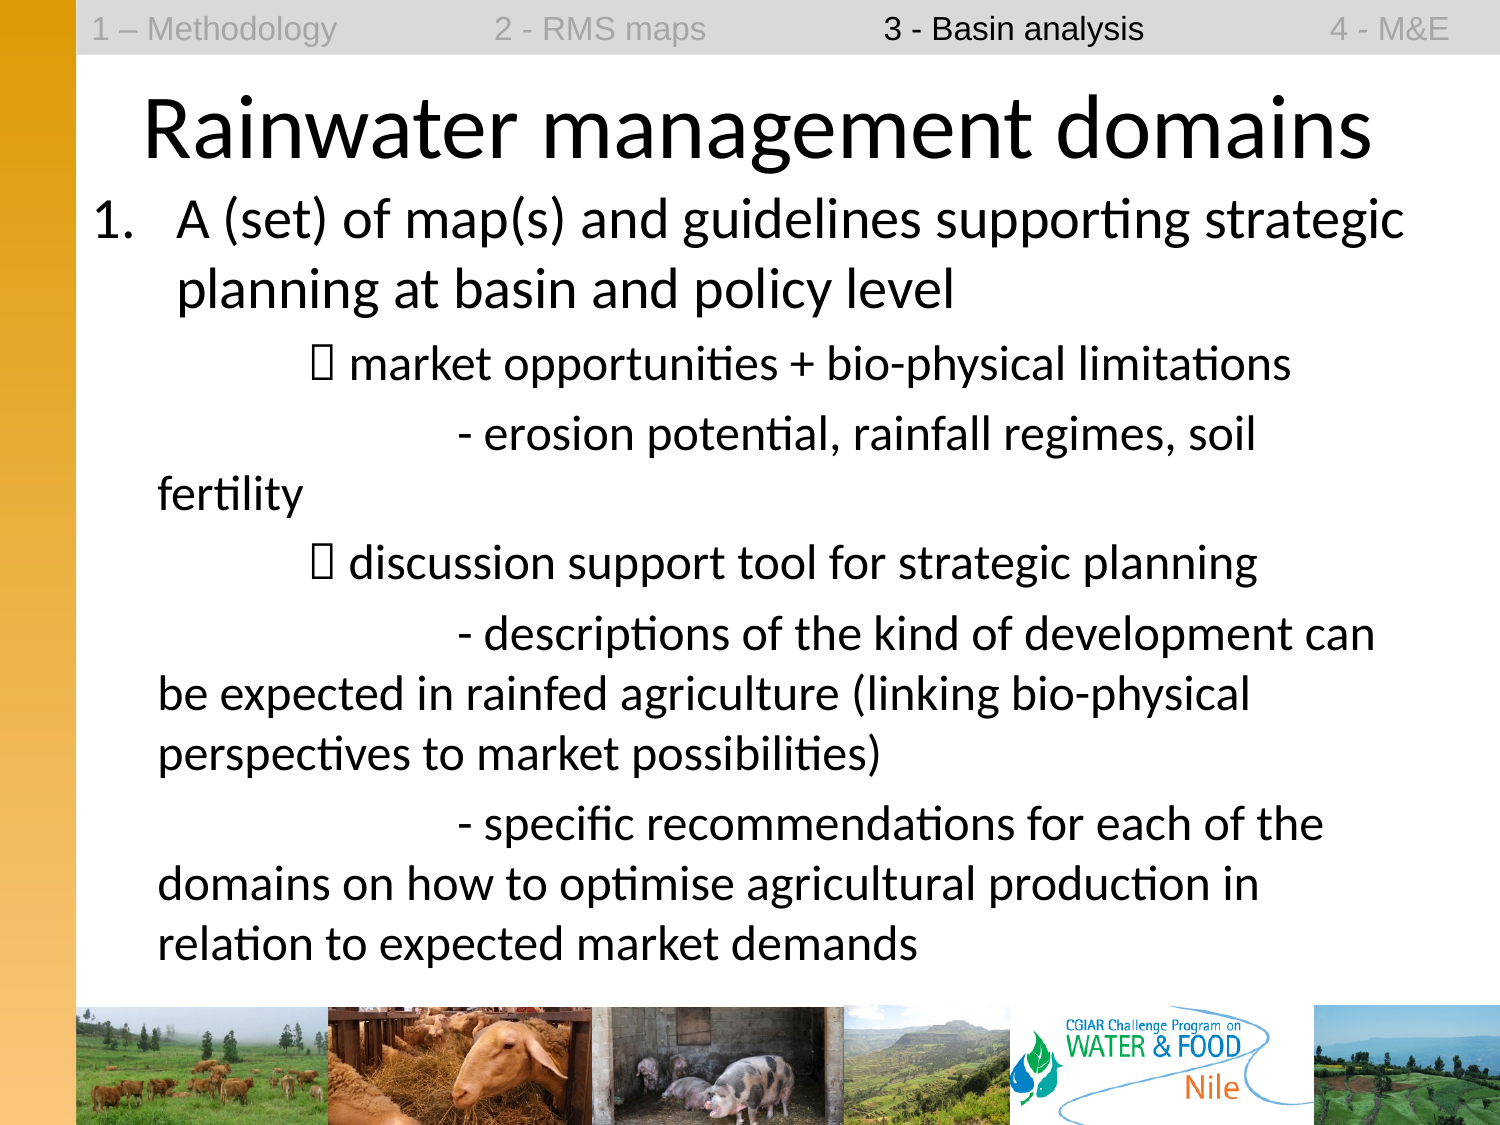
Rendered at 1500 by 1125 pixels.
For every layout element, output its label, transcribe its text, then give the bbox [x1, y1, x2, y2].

list A (set) of map(s) and guidelines supporting strategic planning at basin and policy level  market opportunities + bio-physical limitations - erosion potential, rainfall regimes, soil fertility  discussion support tool for strategic planning - descriptions of the kind of development can be expected in rainfed agriculture (linking bio-physical perspectives to market possibilities) - specific recommendations for each of the domains on how to optimise agricultural production in relation to expected market demands [76, 172, 1427, 916]
text_box 1 – Methodology 2 - RMS maps 3 - Basin analysis 4 - M&E [76, 0, 1500, 55]
title Rainwater management domains [83, 55, 1435, 216]
picture [76, 1004, 1500, 1125]
